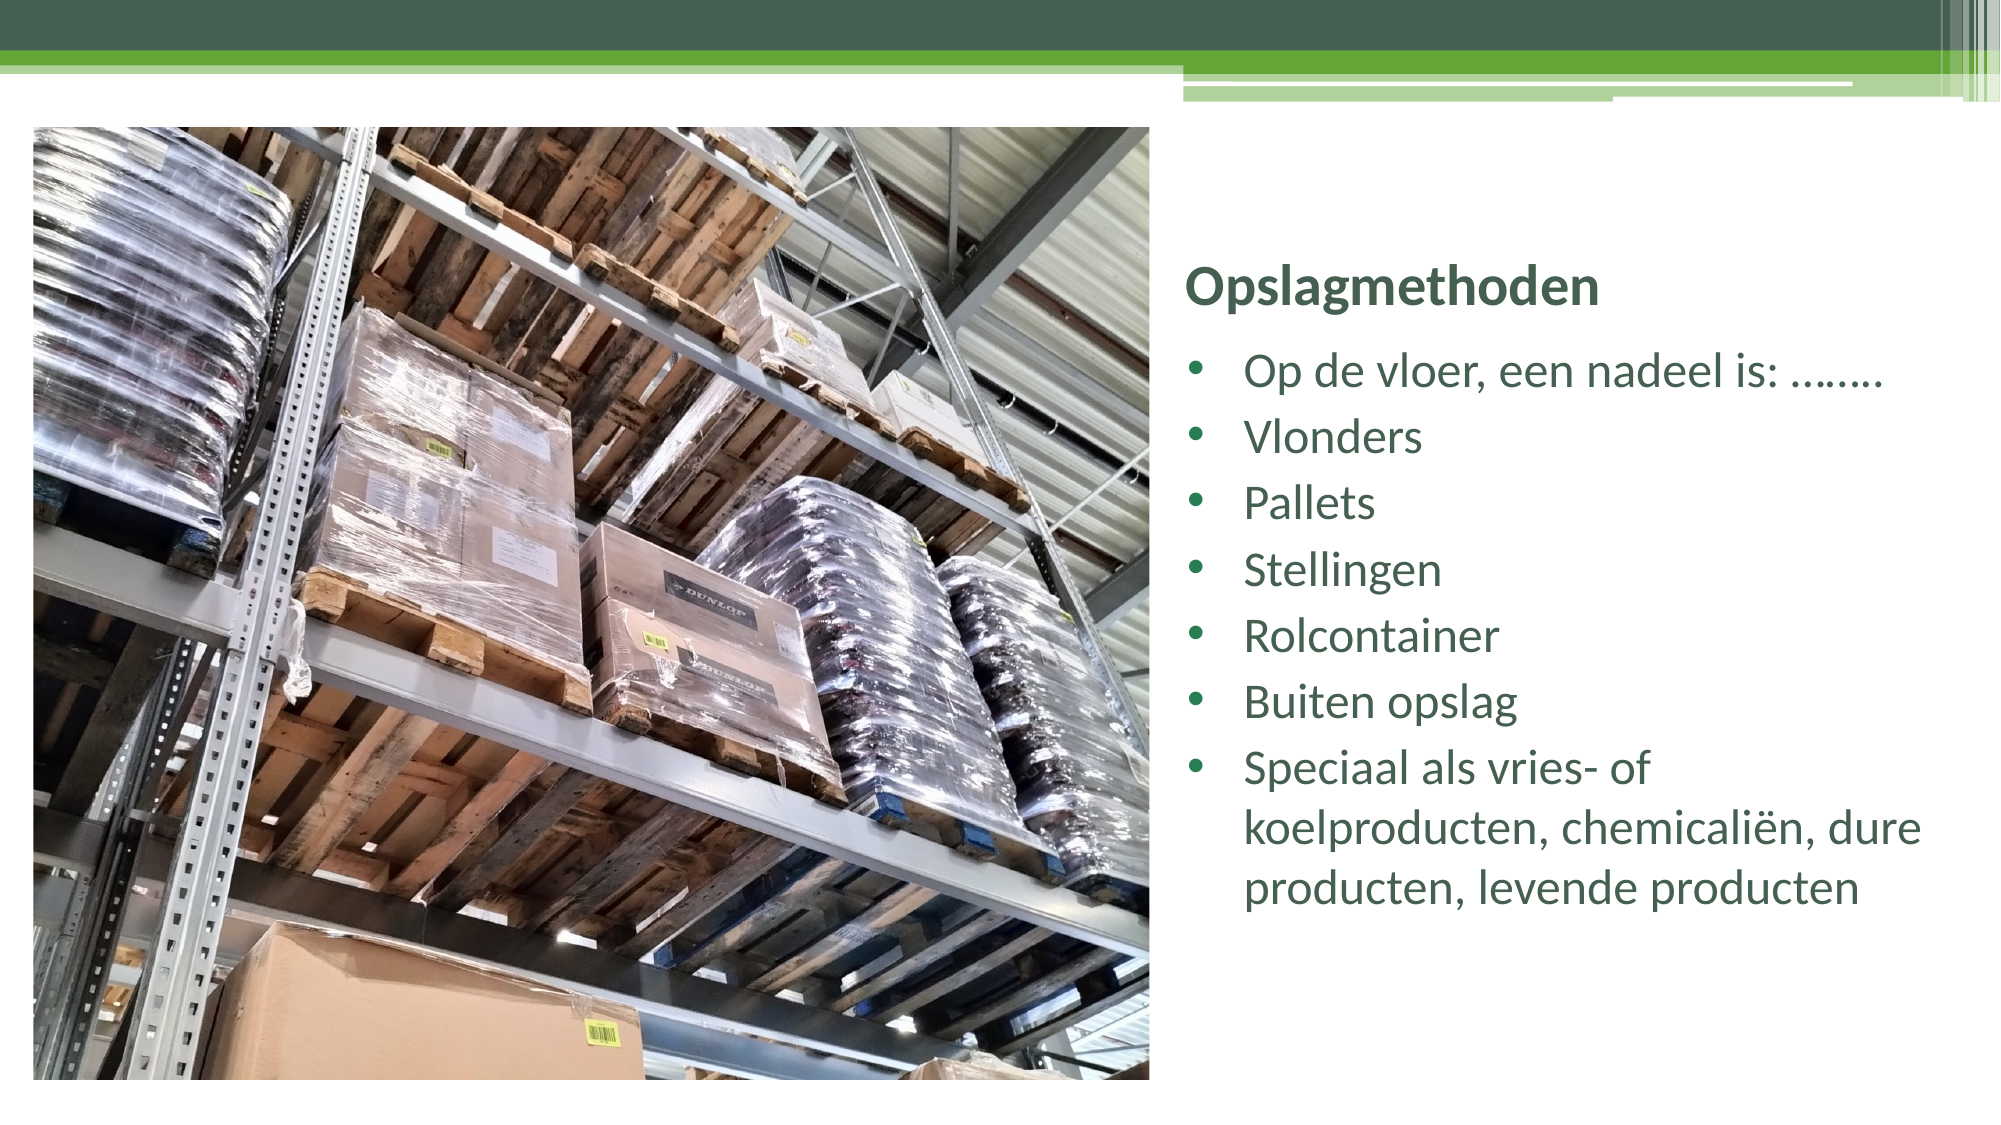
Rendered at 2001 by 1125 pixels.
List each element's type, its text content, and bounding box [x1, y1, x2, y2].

title Opslagmethoden [1170, 180, 1911, 325]
list Op de vloer, een nadeel is: …….. Vlonders Pallets Stellingen Rolcontainer Buiten opslag Speciaal als vries- of koelproducten, chemicaliën, dure producten, levende producten [1170, 329, 1984, 1082]
picture [33, 127, 1150, 1080]
